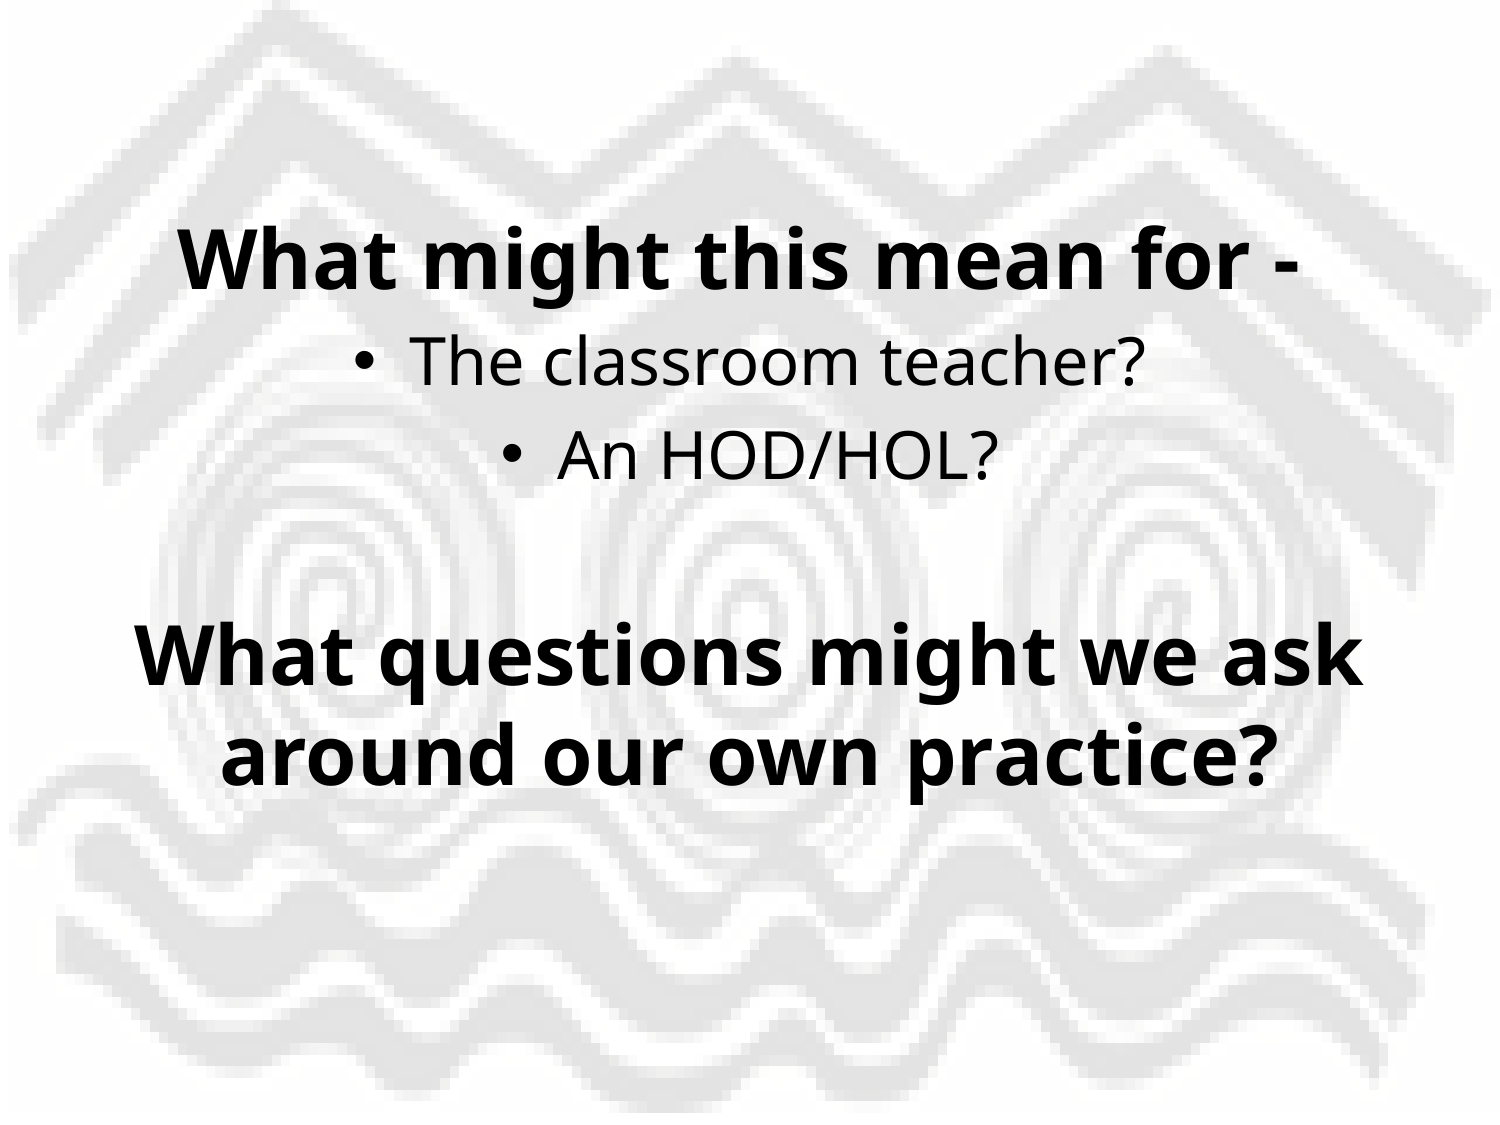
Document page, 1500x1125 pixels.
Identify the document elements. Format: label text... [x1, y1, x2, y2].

list What might this mean for - The classroom teacher? An HOD/HOL? What questions might we ask around our own practice? [75, 101, 1425, 1005]
